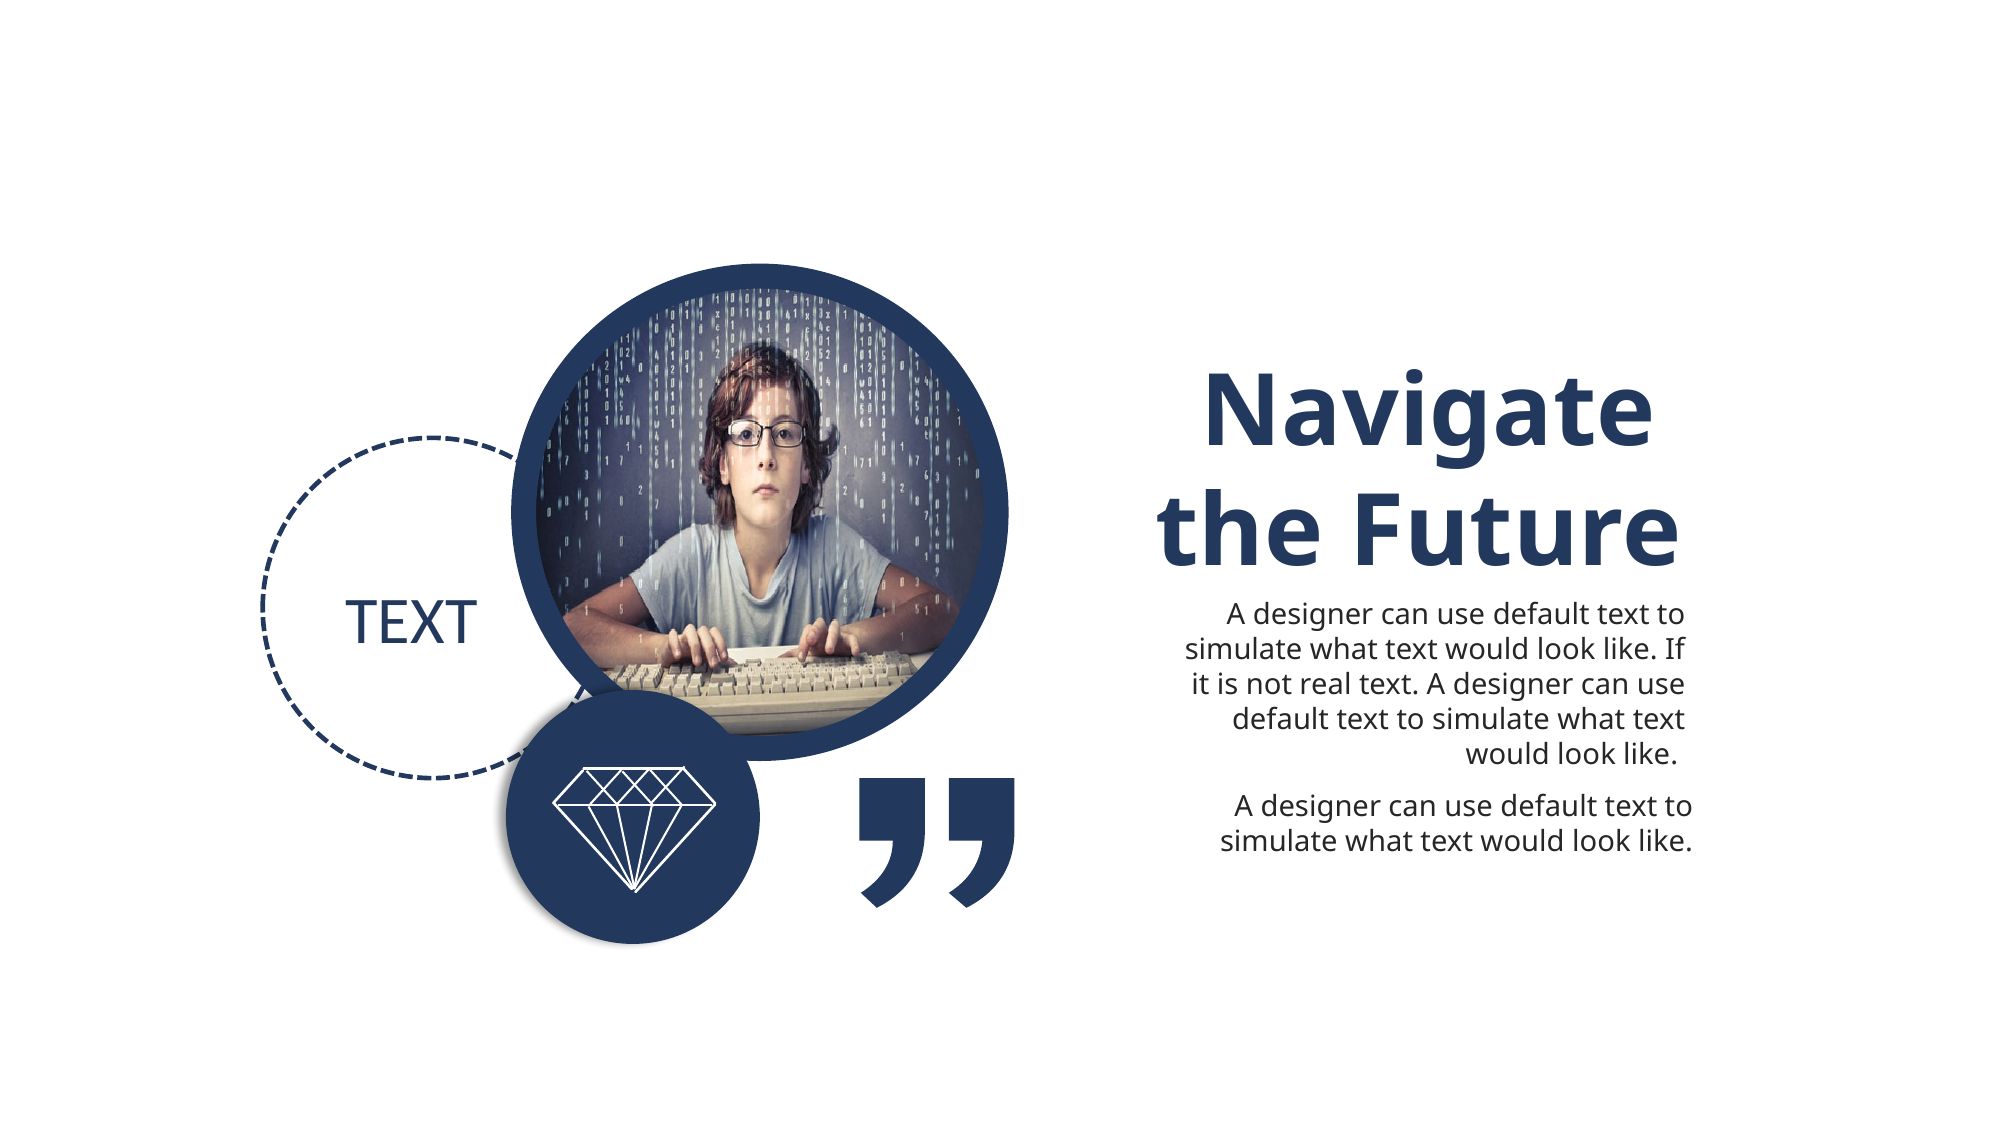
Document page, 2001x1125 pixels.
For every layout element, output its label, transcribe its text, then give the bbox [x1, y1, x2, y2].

text_box A designer can use default text to simulate what text would look like. If it is not real text. A designer can use default text to simulate what text would look like. [1153, 588, 1701, 778]
text_box [504, 688, 761, 945]
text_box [553, 766, 716, 892]
text_box A designer can use default text to simulate what text would look like. [1161, 780, 1708, 865]
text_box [859, 778, 1015, 908]
text_box [534, 275, 996, 750]
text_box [262, 437, 603, 779]
text_box Navigate the Future [996, 338, 1697, 593]
